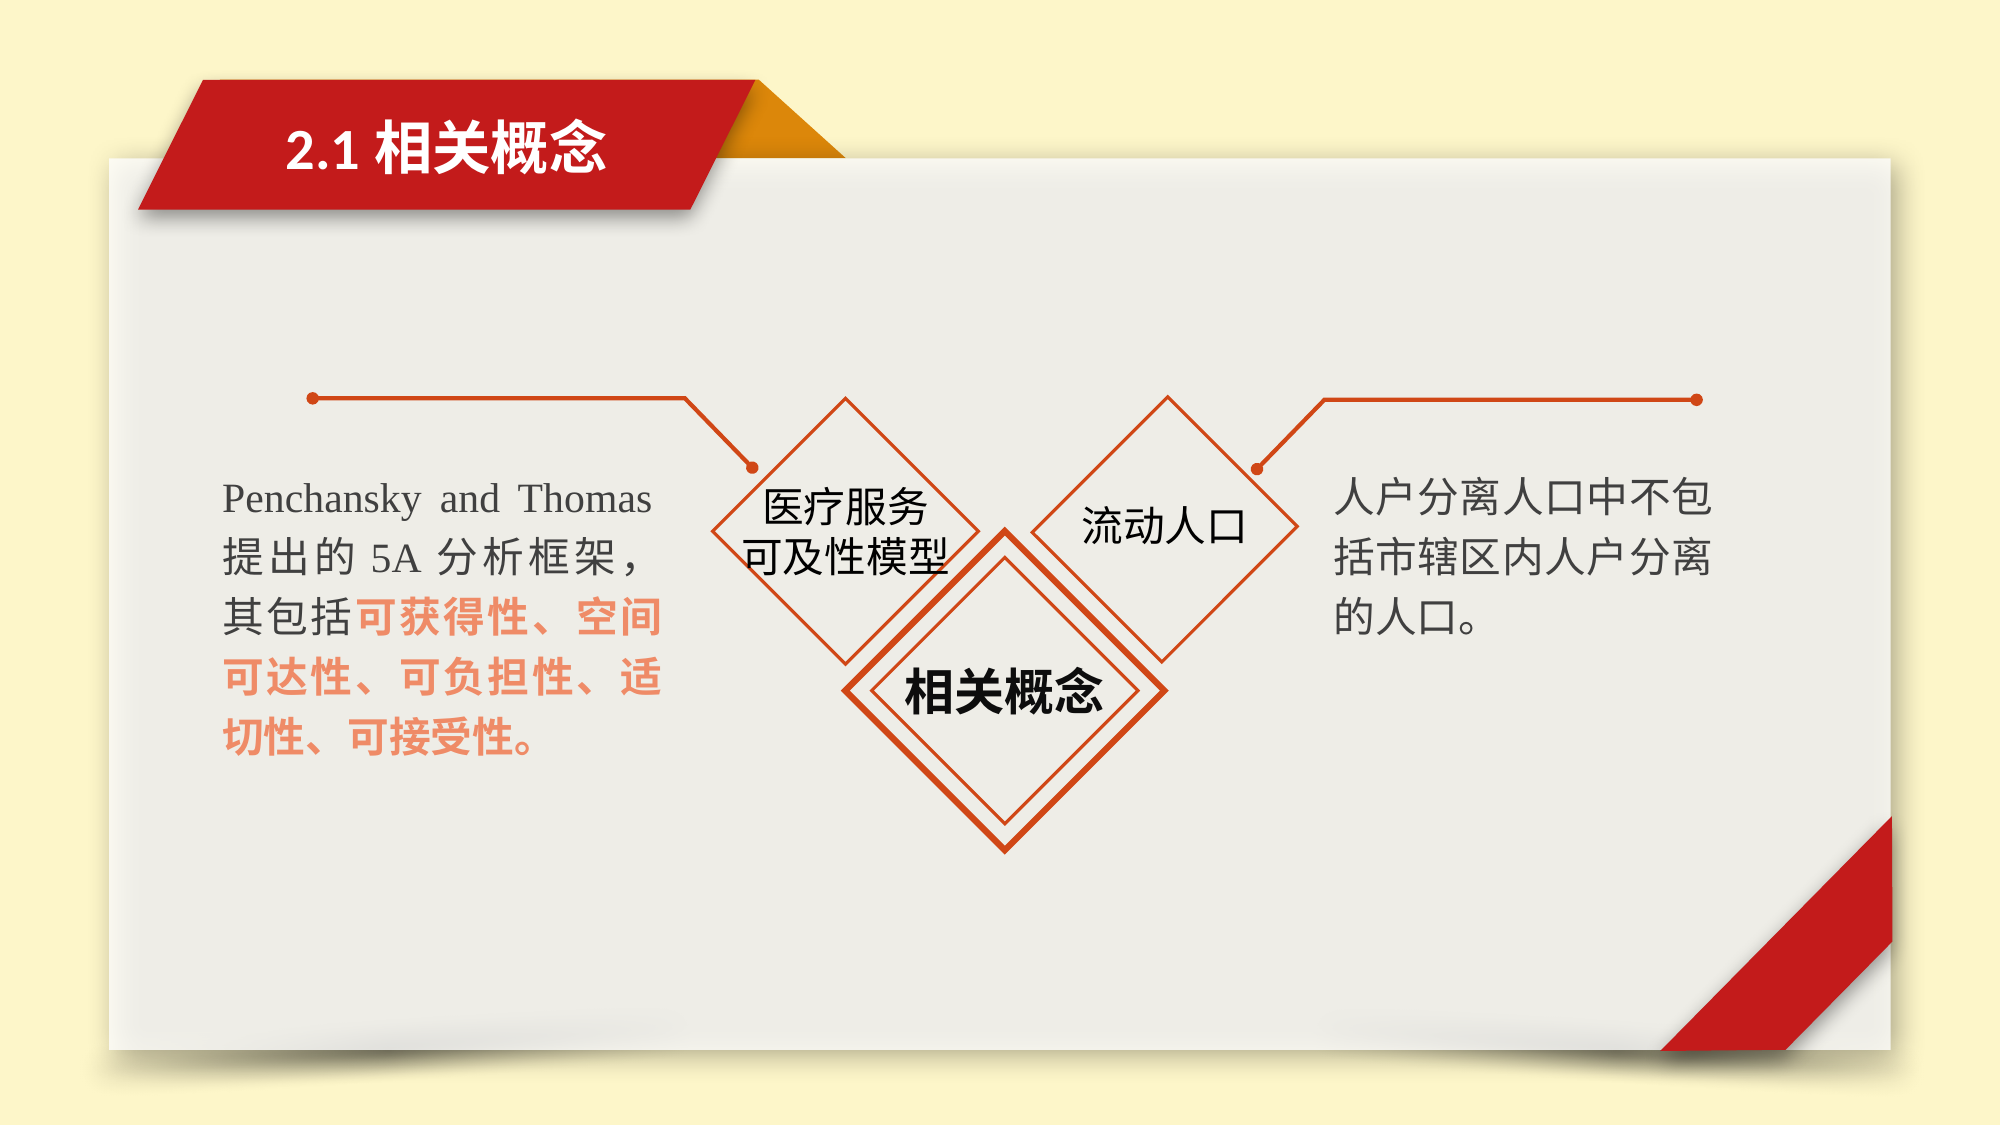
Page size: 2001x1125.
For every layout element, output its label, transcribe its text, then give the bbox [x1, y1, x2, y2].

text_box 相关概念 [1097, 647, 1165, 734]
text_box [1091, 593, 1233, 664]
text_box [1043, 593, 1123, 647]
text_box 相关概念 [844, 647, 912, 734]
text_box [1057, 395, 1279, 506]
text_box 人户分离人口中不包括市辖区内人户分离的人口。 [1318, 452, 1729, 663]
text_box [755, 396, 936, 487]
text_box 医疗服务 可及性模型 [711, 487, 980, 575]
text_box Penchansky and Thomas提出的5A分析框架，其包括可获得性、空间可达性、可负担性、适切性、可接受性。 [206, 452, 678, 769]
text_box 2.1相关概念 [271, 104, 623, 189]
text_box [1251, 393, 1703, 476]
text_box [754, 575, 937, 666]
text_box [887, 734, 1123, 852]
text_box [870, 555, 1140, 826]
text_box [887, 529, 1031, 647]
text_box [306, 392, 759, 474]
text_box 流动人口 [1031, 506, 1299, 593]
